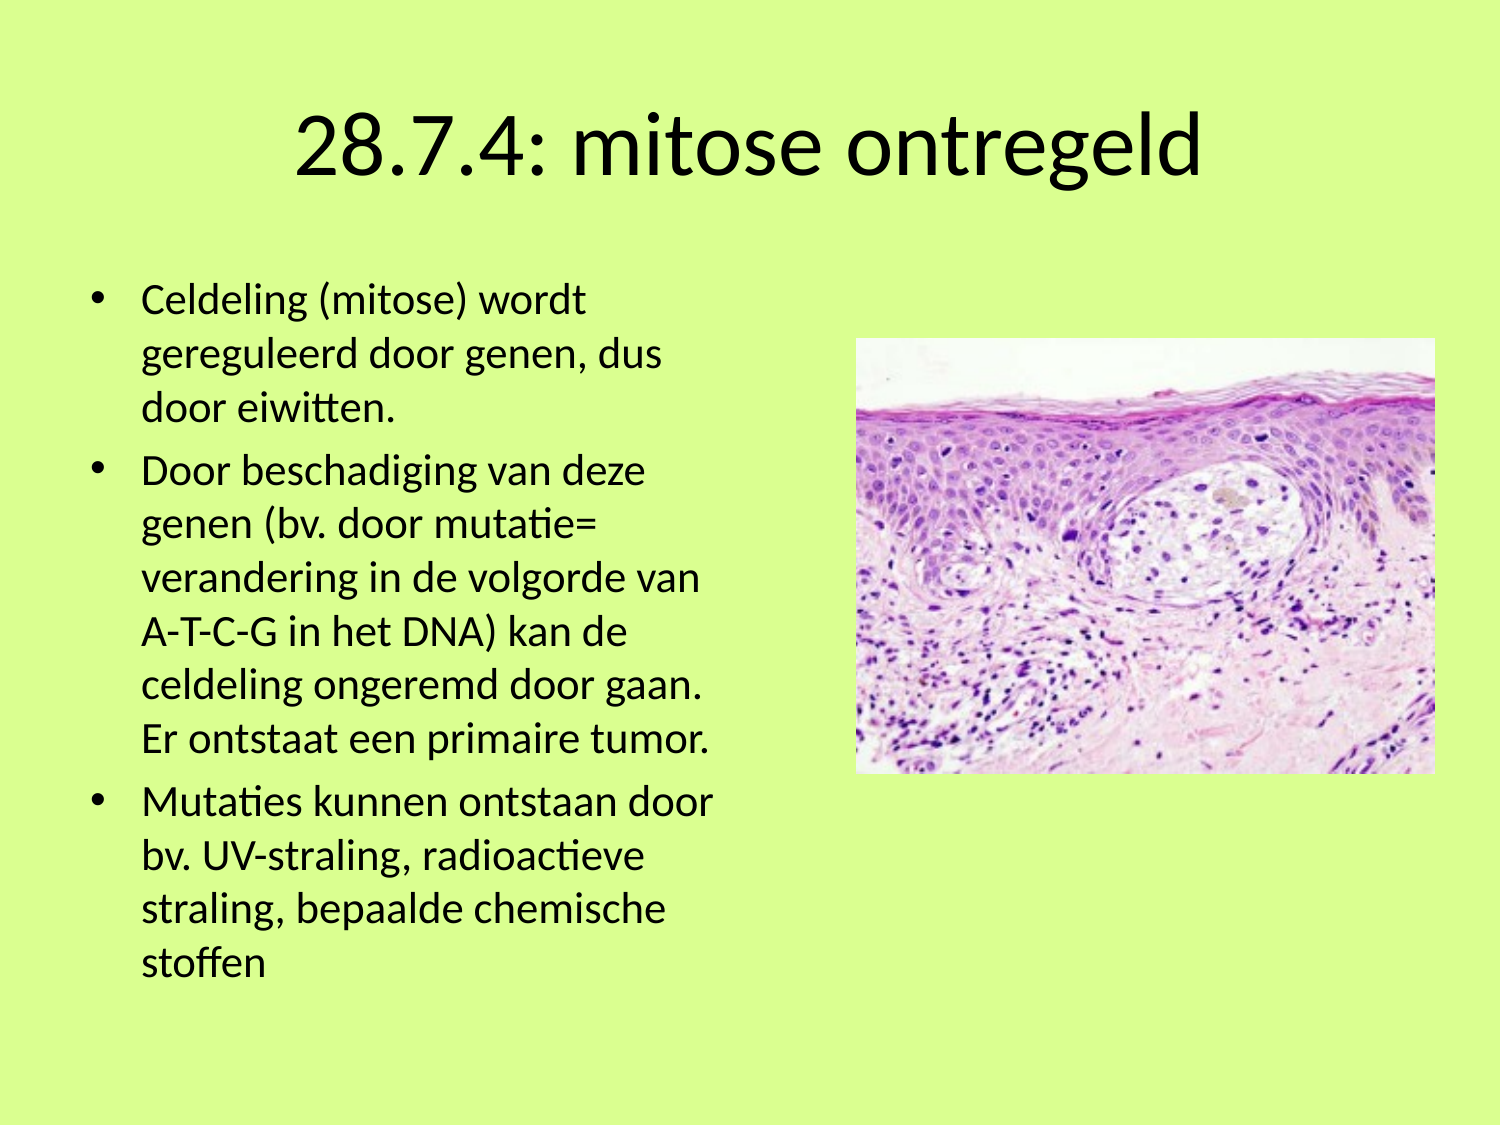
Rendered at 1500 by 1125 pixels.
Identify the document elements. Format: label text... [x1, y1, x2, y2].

picture [855, 337, 1435, 775]
list Celdeling (mitose) wordt gereguleerd door genen, dus door eiwitten. Door beschadiging van deze genen (bv. door mutatie= verandering in de volgorde van A-T-C-G in het DNA) kan de celdeling ongeremd door gaan. Er ontstaat een primaire tumor. Mutaties kunnen ontstaan door bv. UV-straling, radioactieve straling, bepaalde chemische stoffen [75, 262, 738, 1005]
title 28.7.4: mitose ontregeld [75, 45, 1425, 233]
